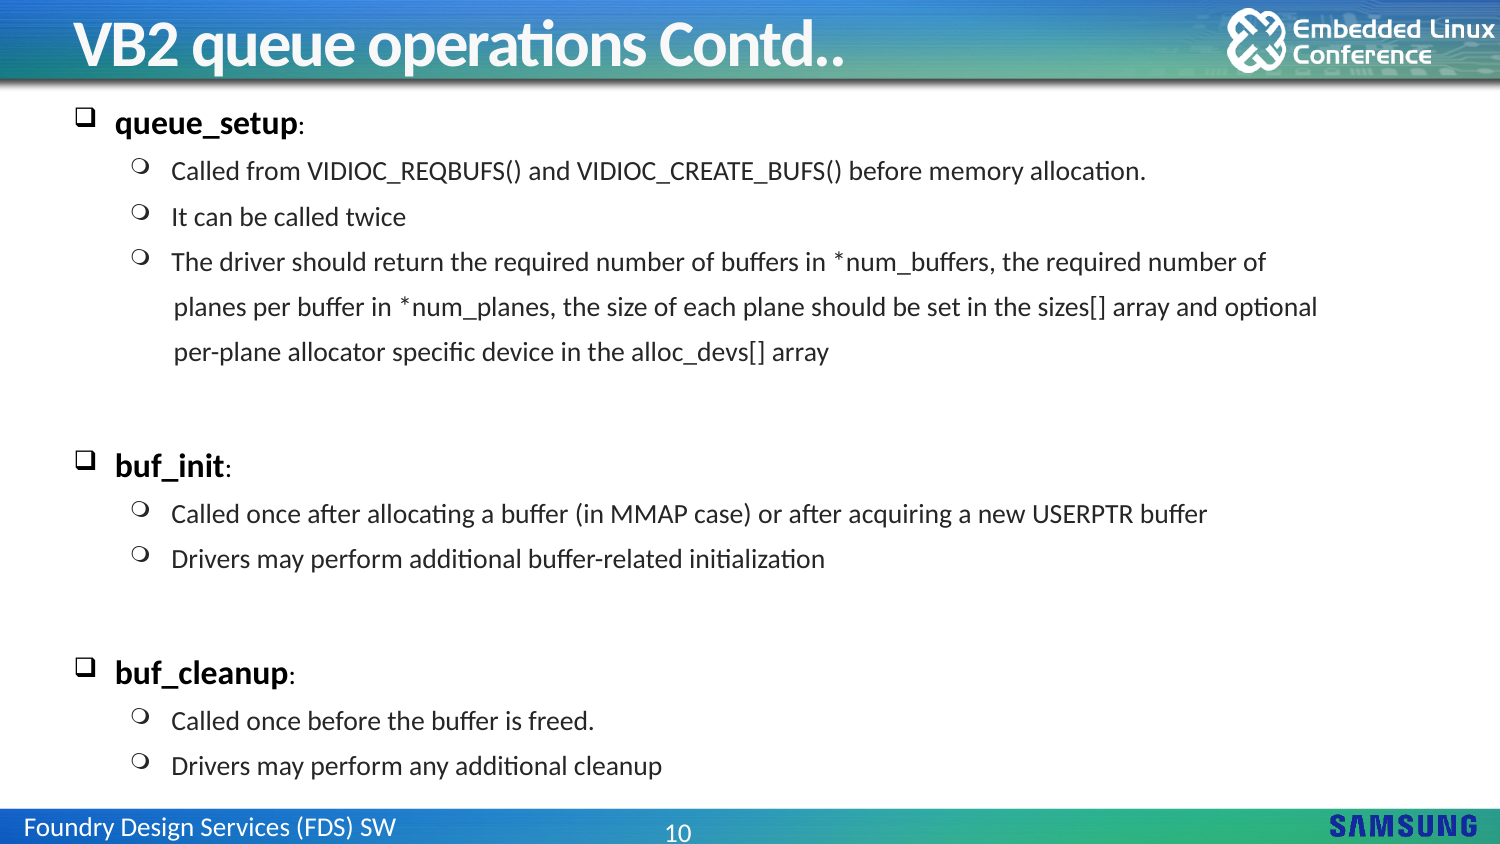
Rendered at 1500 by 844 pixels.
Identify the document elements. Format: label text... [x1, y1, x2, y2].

list queue_setup: Called from VIDIOC_REQBUFS() and VIDIOC_CREATE_BUFS() before memory allocation. It can be called twice The driver should return the required number of buffers in *num_buffers, the required number of planes per buffer in *num_planes, the size of each plane should be set in the sizes[] array and optional per-plane allocator specific device in the alloc_devs[] array buf_init: Called once after allocating a buffer (in MMAP case) or after acquiring a new USERPTR buffer Drivers may perform additional buffer-related initialization buf_cleanup: Called once before the buffer is freed. Drivers may perform any additional cleanup [58, 93, 1430, 794]
title VB2 queue operations Contd.. [58, 1, 1430, 78]
picture [0, 0, 1500, 844]
